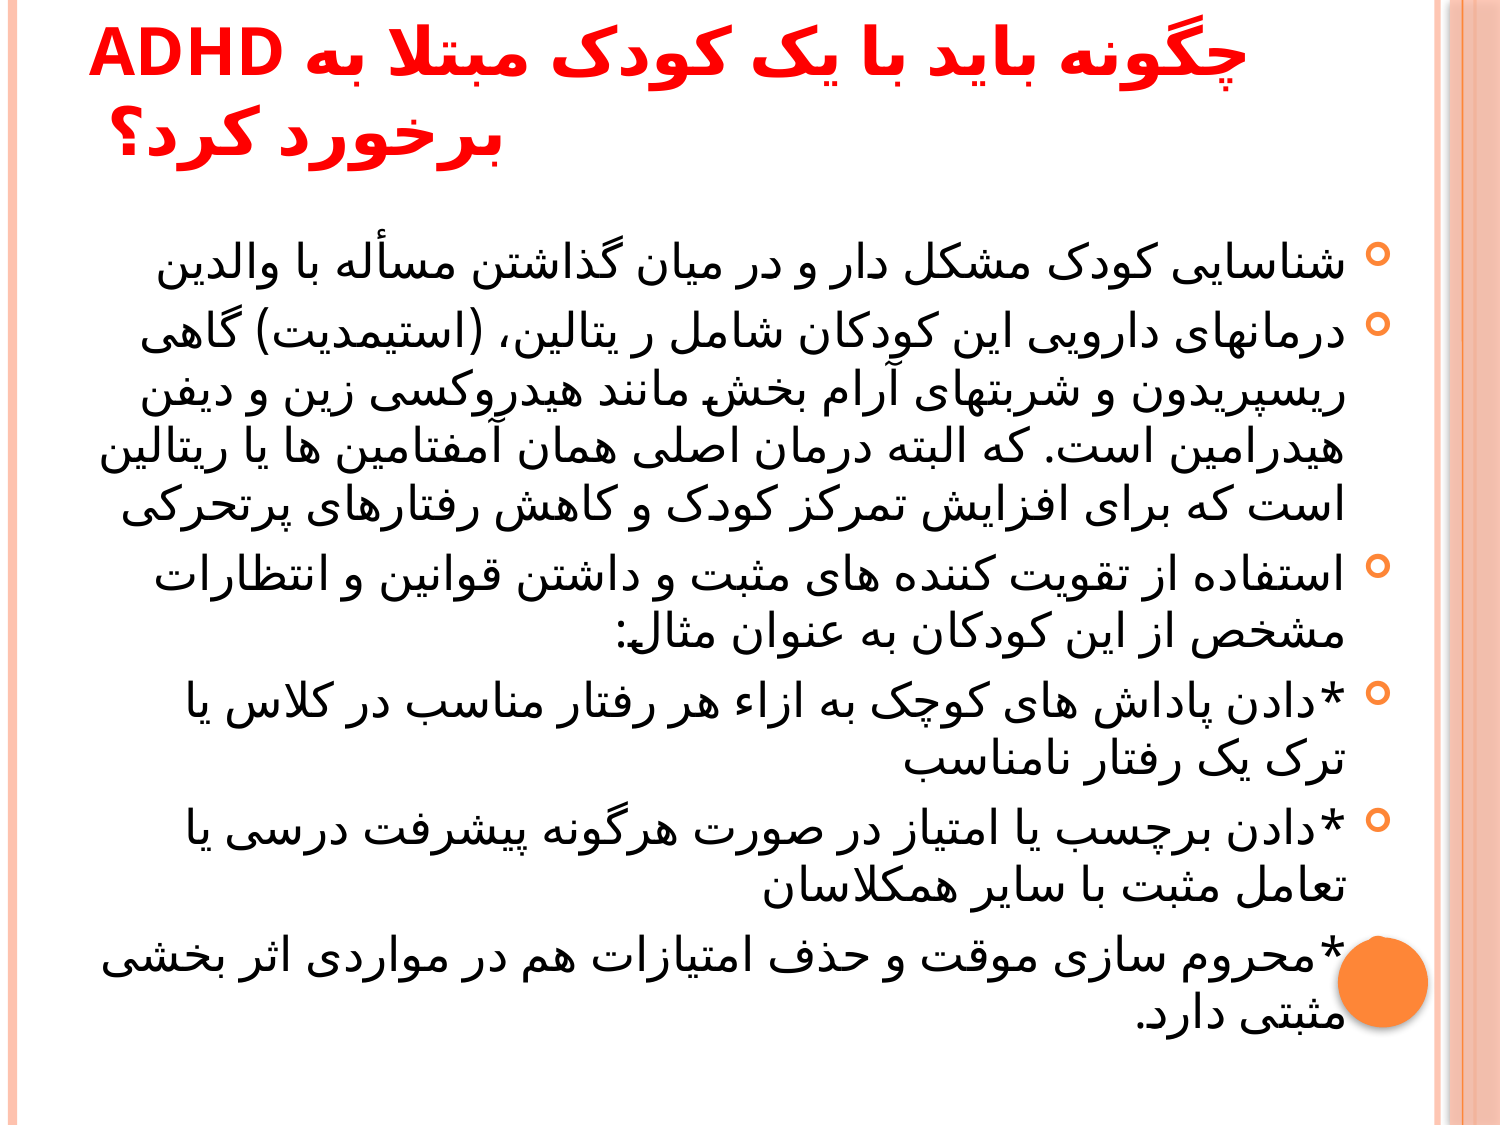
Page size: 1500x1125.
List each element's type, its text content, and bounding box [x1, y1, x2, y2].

list شناسایی کودک مشکل دار و در میان گذاشتن مسأله با والدین درمانهای دارویی این کودکان شامل ر یتالین، (استیمدیت) گاهی ریسپریدون و شربتهای آرام بخش مانند هیدروکسی زین و دیفن هیدرامین است. که البته درمان اصلی همان آمفتامین ها یا ریتالین است که برای افزایش تمرکز کودک و کاهش رفتارهای پرتحرکی استفاده از تقویت کننده های مثبت و داشتن قوانین و انتظارات مشخص از این کودکان به عنوان مثال: *دادن پاداش های کوچک به ازاء هر رفتار مناسب در کلاس یا ترک یک رفتار نامناسب *دادن برچسب یا امتیاز در صورت هرگونه پیشرفت درسی یا تعامل مثبت با سایر همکلاسان *محروم سازی موقت و حذف امتیازات هم در مواردی اثر بخشی مثبتی دارد. [75, 222, 1407, 1062]
title چگونه باید با یک کودک مبتلا به ADHD برخورد کرد؟ [75, 45, 1430, 176]
